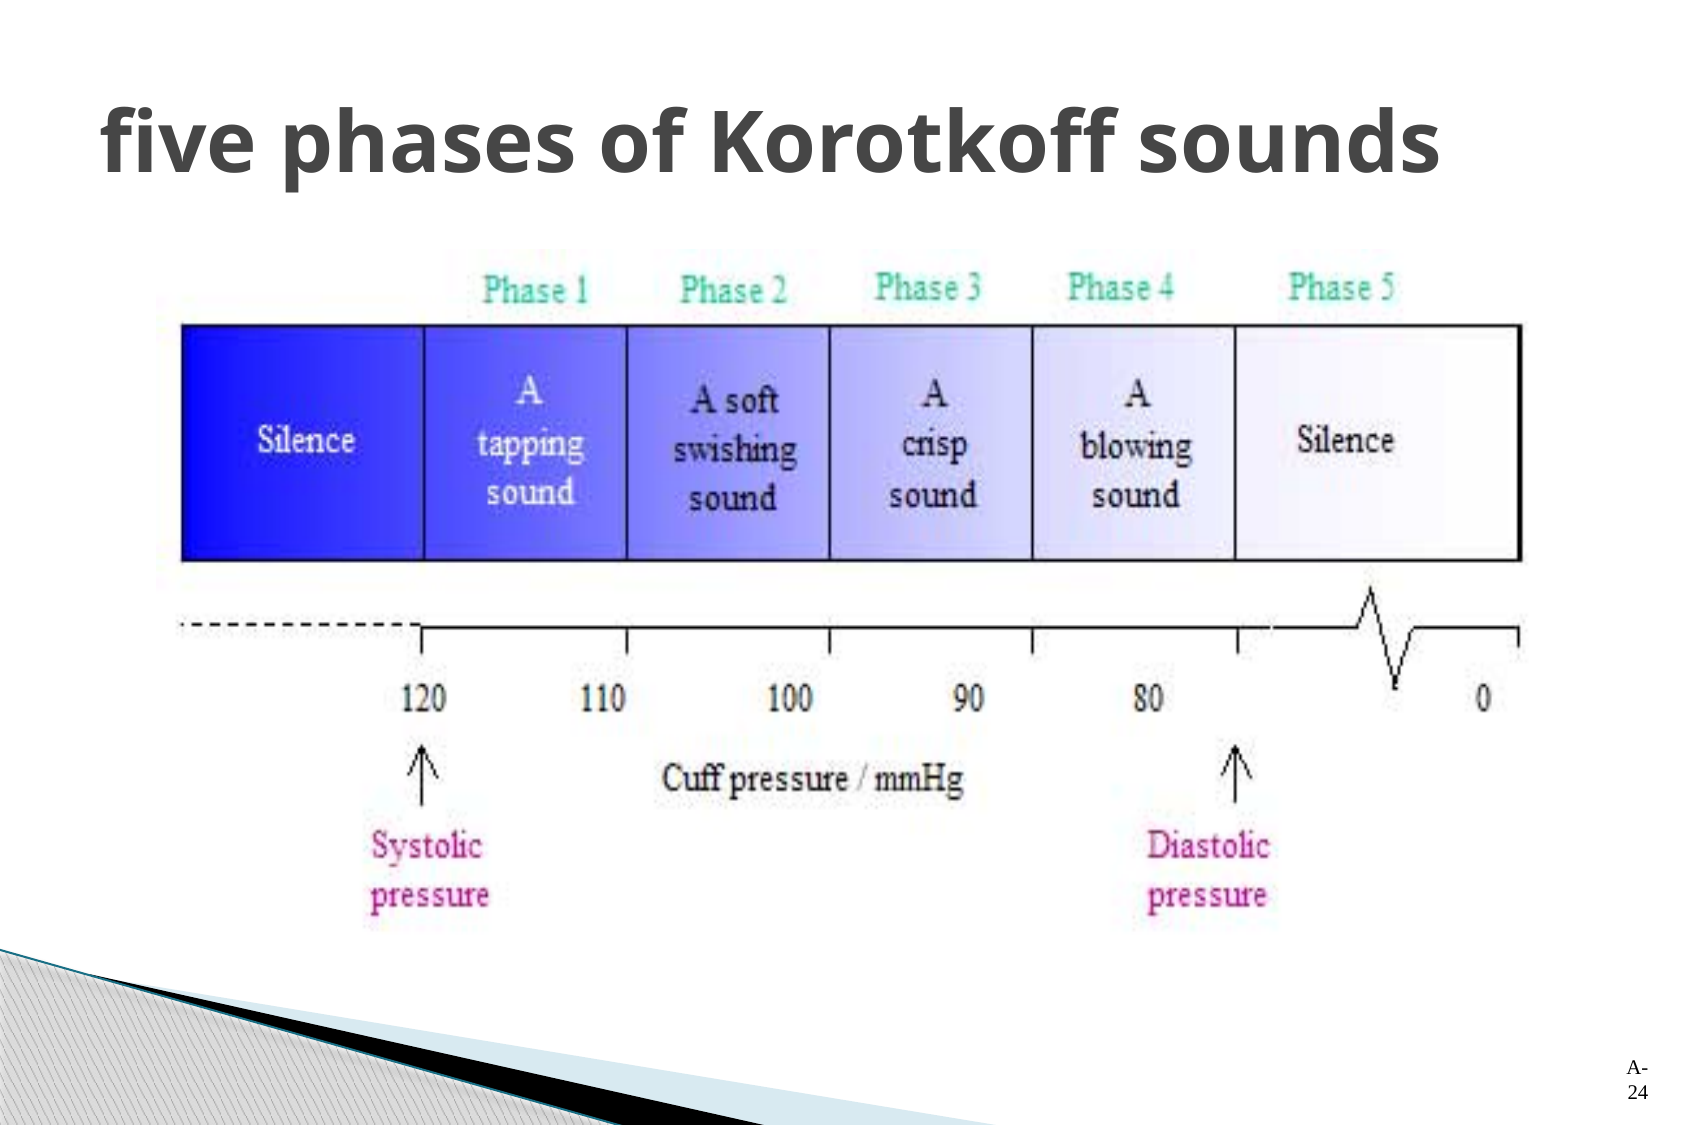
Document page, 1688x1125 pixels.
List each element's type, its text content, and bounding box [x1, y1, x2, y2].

slide_number A-24 [1595, 1051, 1664, 1112]
title five phases of Korotkoff sounds [84, 45, 1604, 233]
picture [155, 249, 1544, 938]
